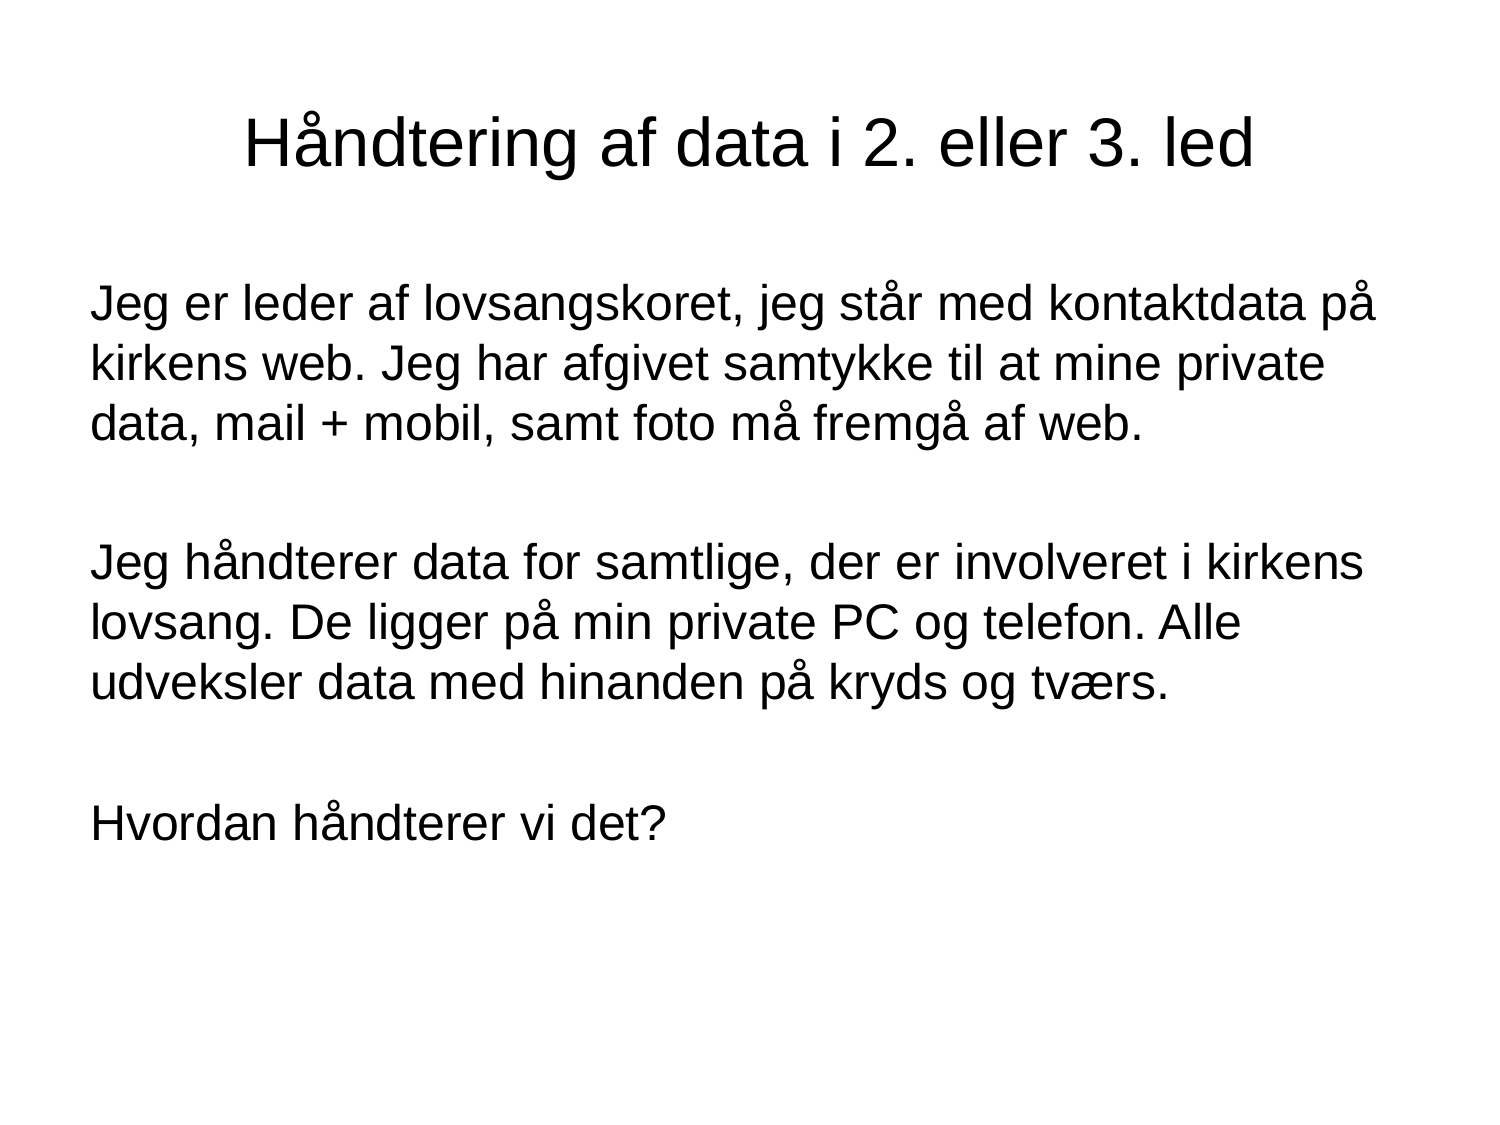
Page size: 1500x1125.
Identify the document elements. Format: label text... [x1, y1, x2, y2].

title Håndtering af data i 2. eller 3. led [75, 45, 1425, 233]
list Jeg er leder af lovsangskoret, jeg står med kontaktdata på kirkens web. Jeg har afgivet samtykke til at mine private data, mail + mobil, samt foto må fremgå af web. Jeg håndterer data for samtlige, der er involveret i kirkens lovsang. De ligger på min private PC og telefon. Alle udveksler data med hinanden på kryds og tværs. Hvordan håndterer vi det? [75, 262, 1425, 1005]
